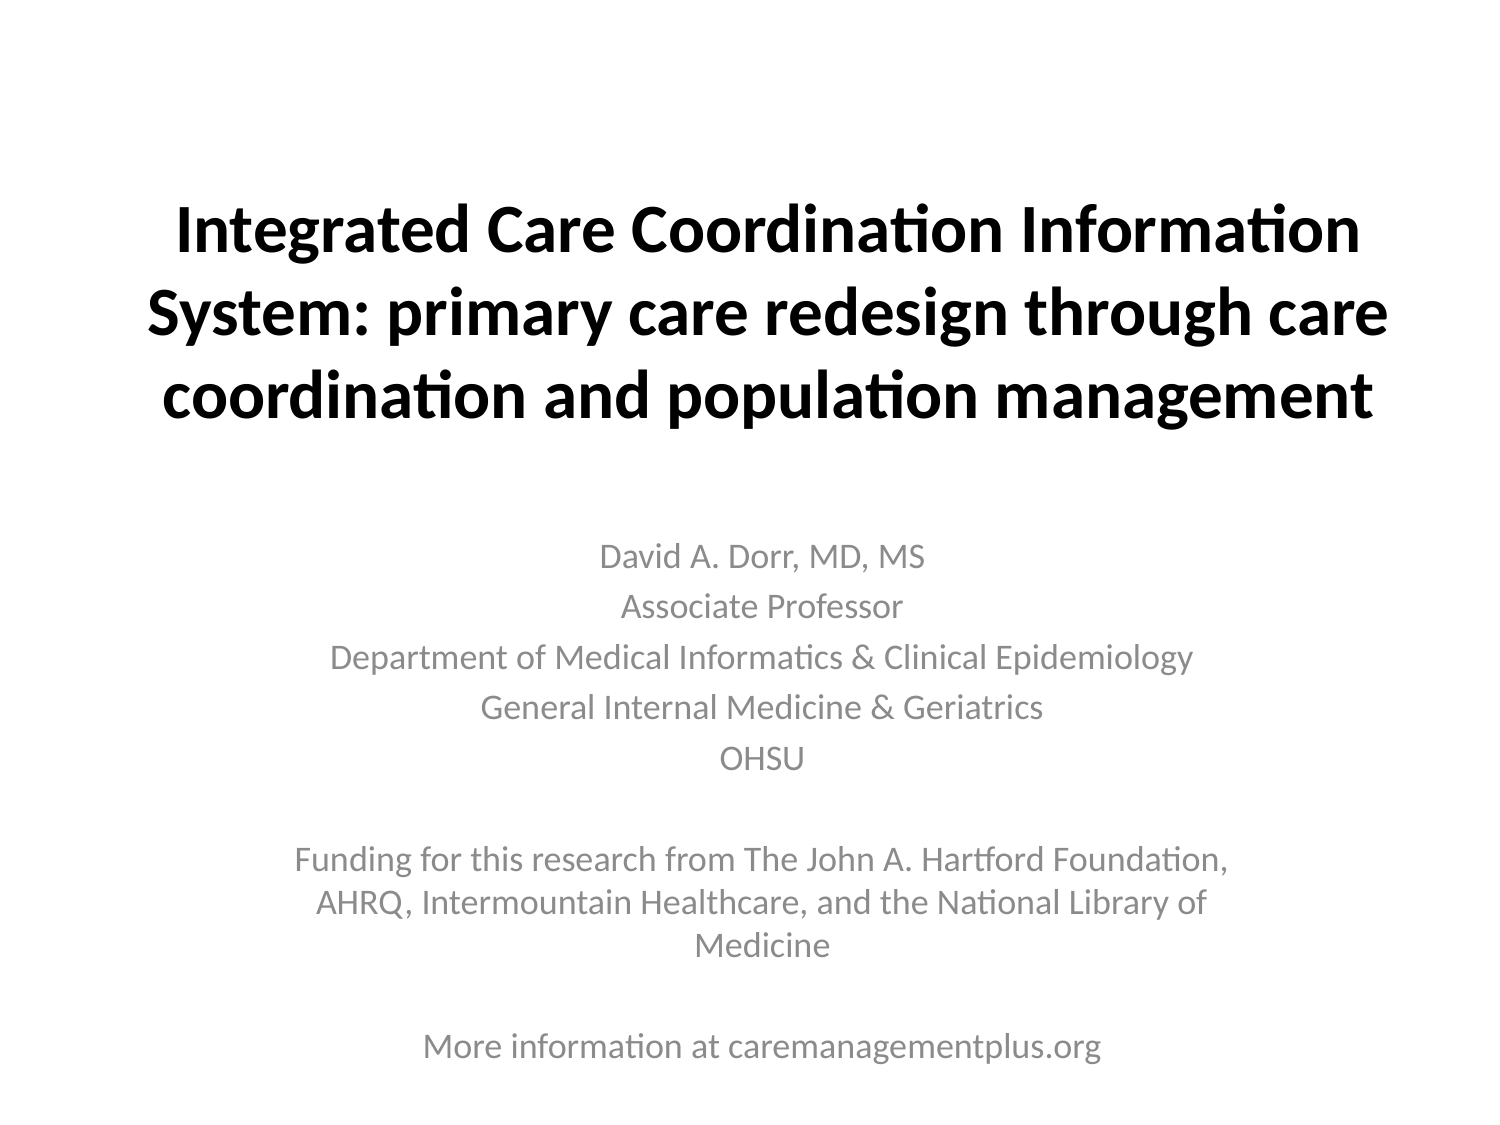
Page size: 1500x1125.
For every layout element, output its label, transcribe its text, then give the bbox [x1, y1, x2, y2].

subtitle David A. Dorr, MD, MS Associate Professor Department of Medical Informatics & Clinical Epidemiology General Internal Medicine & Geriatrics OHSU Funding for this research from The John A. Hartford Foundation, AHRQ, Intermountain Healthcare, and the National Library of Medicine More information at caremanagementplus.org [237, 525, 1288, 1075]
title Integrated Care Coordination Information System: primary care redesign through care coordination and population management [125, 162, 1413, 454]
